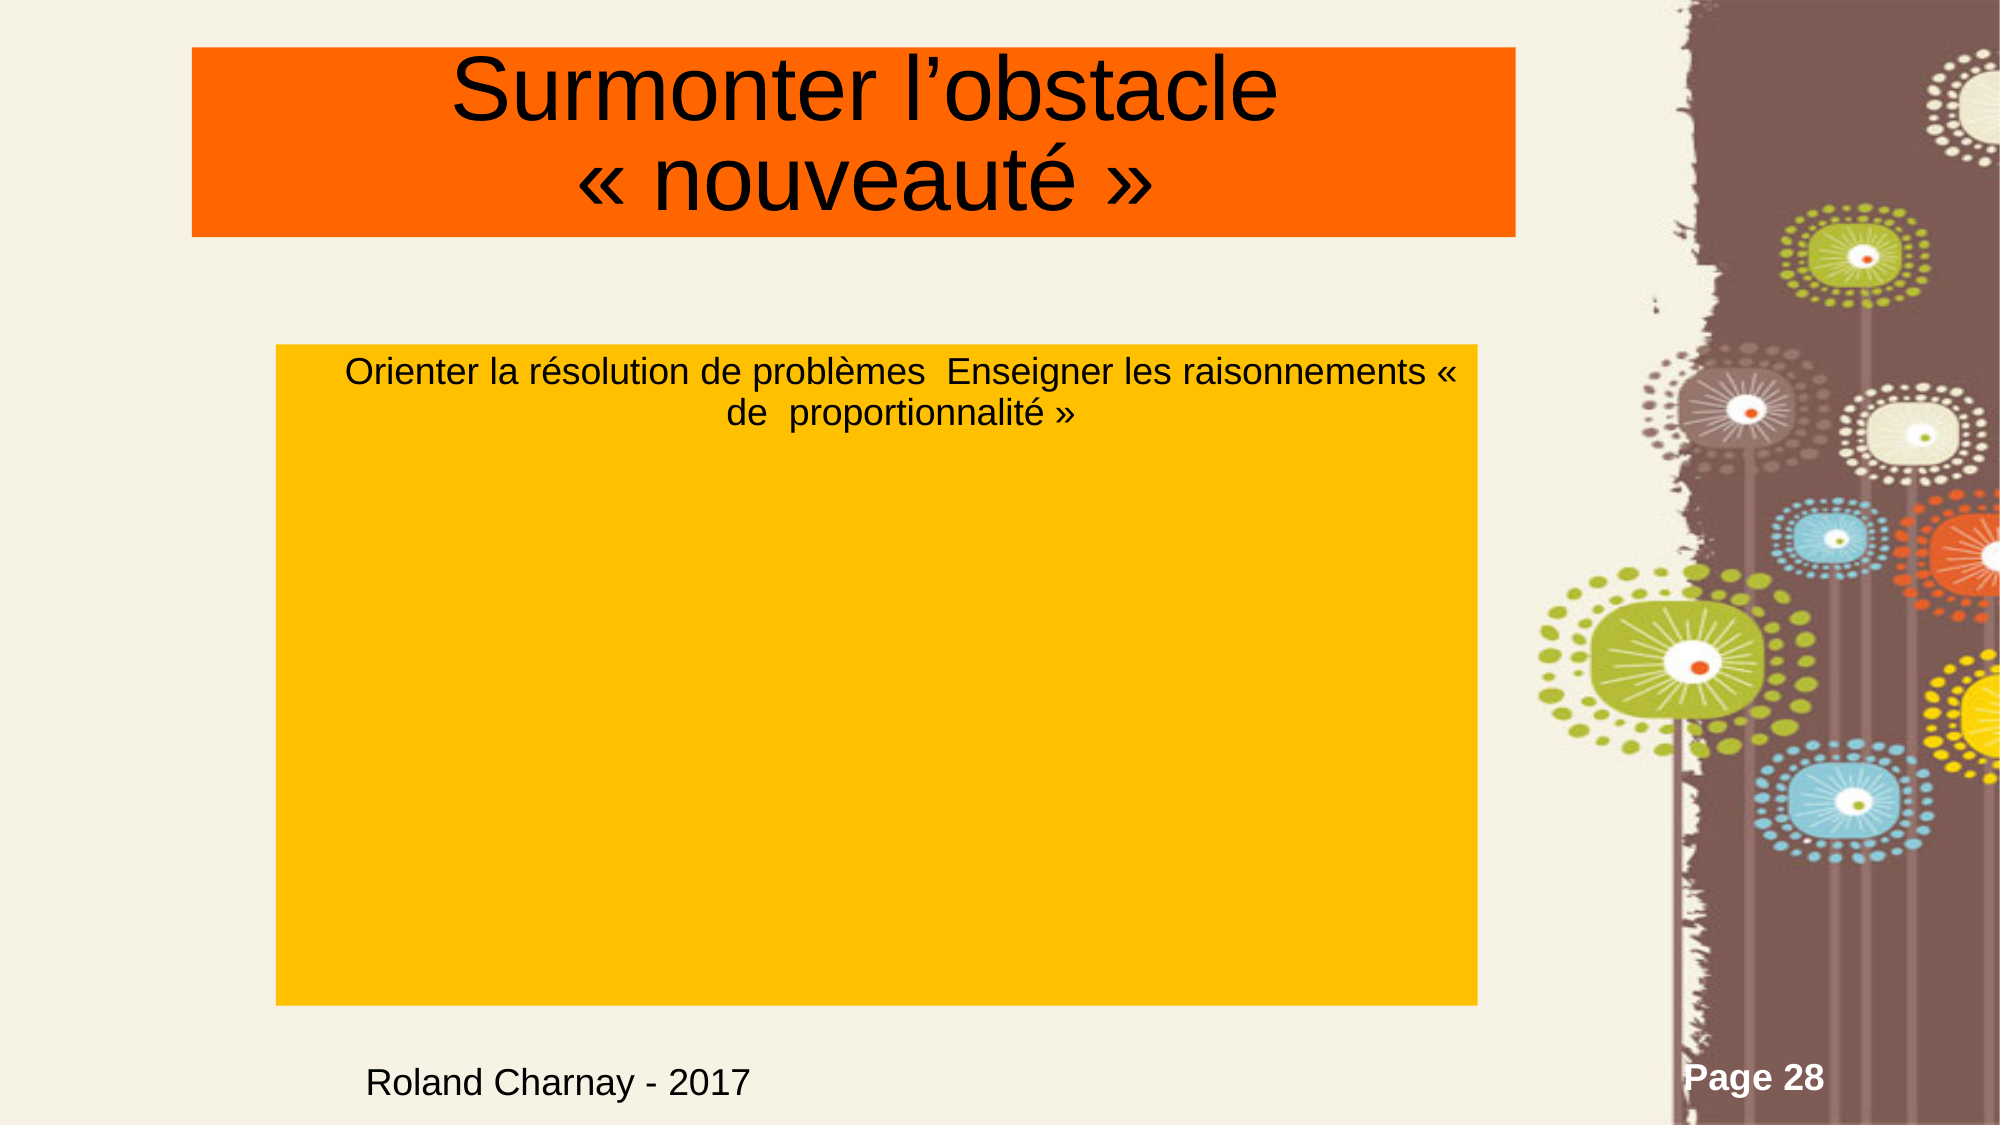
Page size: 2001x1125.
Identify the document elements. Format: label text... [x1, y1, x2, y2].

title Surmonter l’obstacle « nouveauté » [191, 47, 1516, 238]
picture [0, 0, 2000, 1125]
subtitle Orienter la résolution de problèmes Enseigner les raisonnements « de proportionnalité » [275, 344, 1478, 1006]
footer Roland Charnay - 2017 [363, 1055, 773, 1125]
